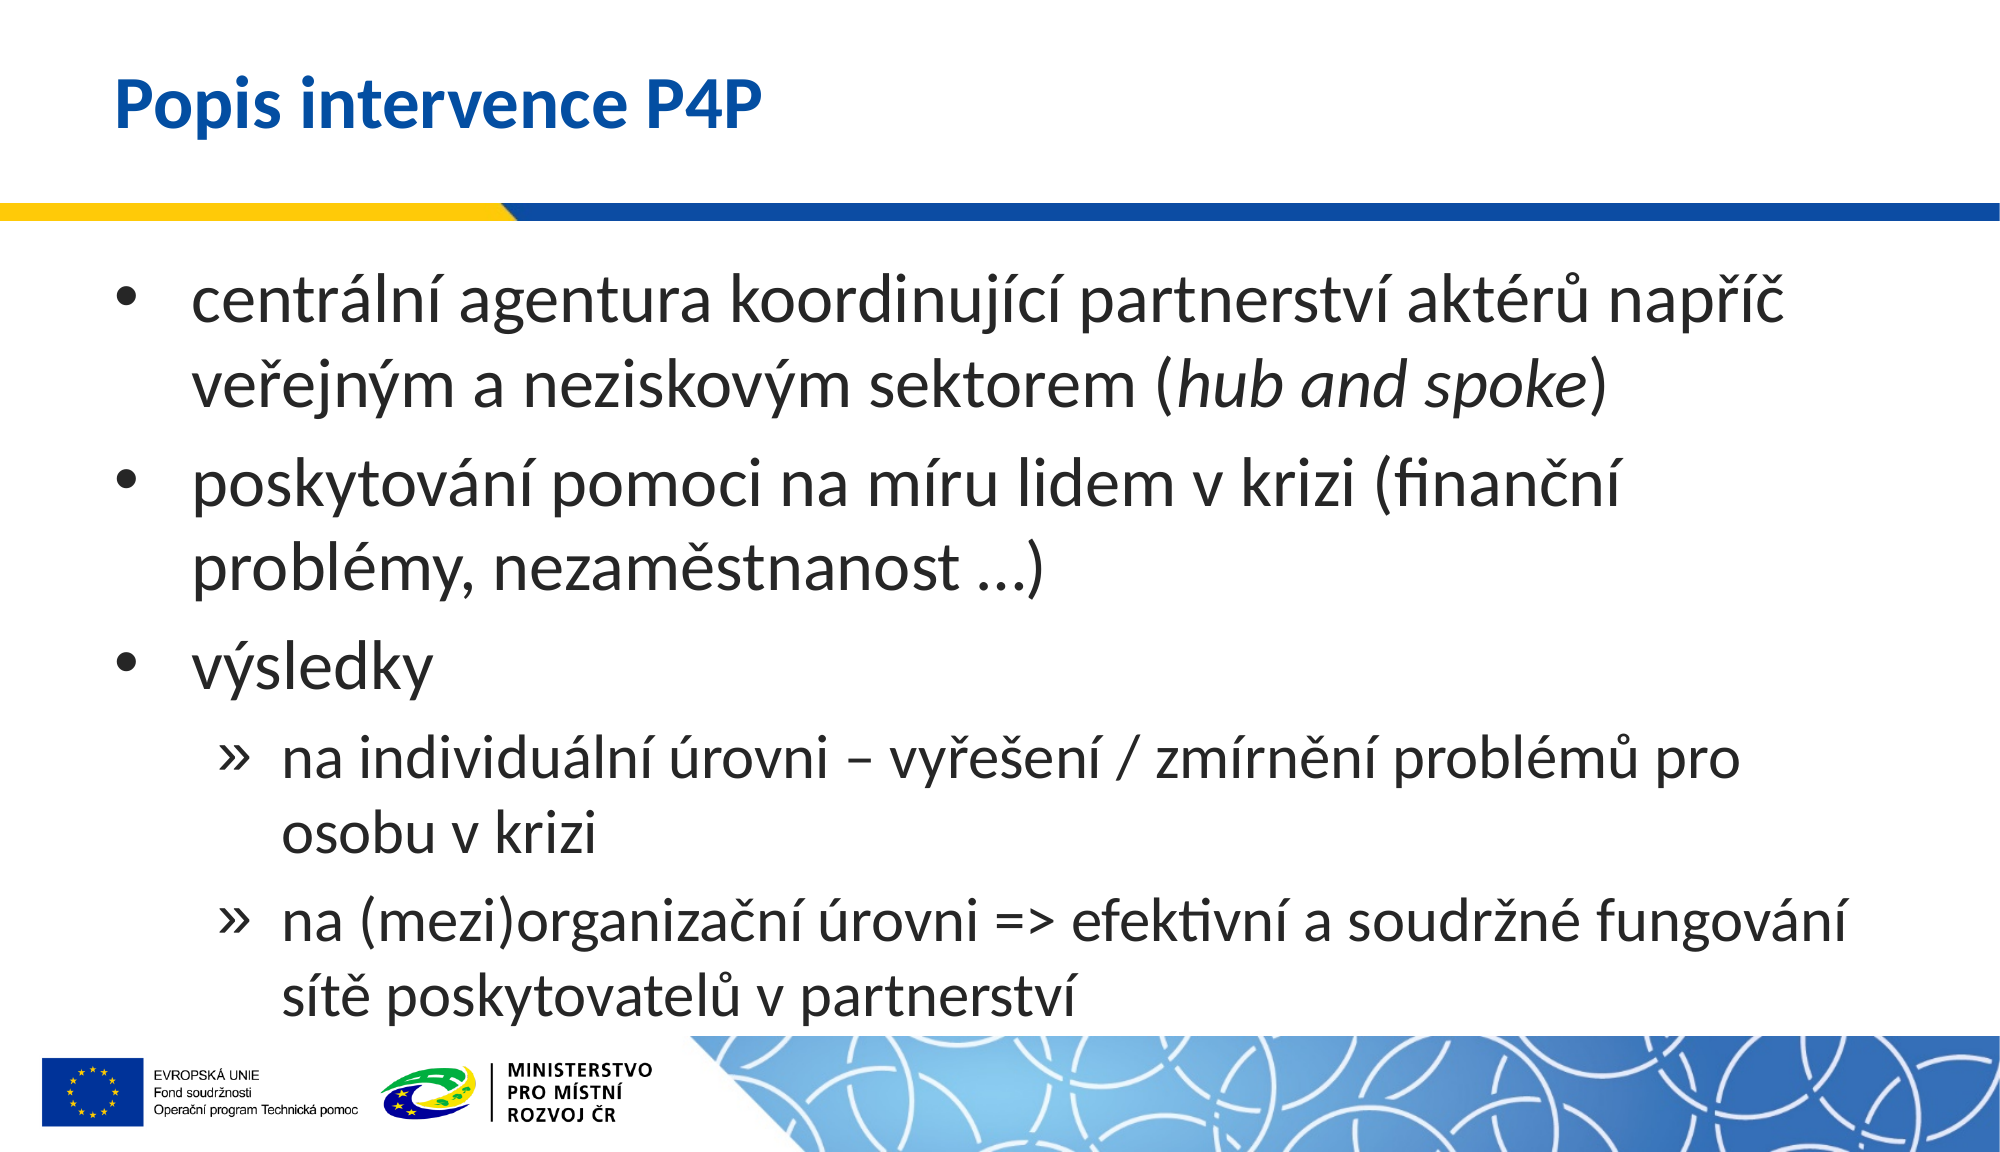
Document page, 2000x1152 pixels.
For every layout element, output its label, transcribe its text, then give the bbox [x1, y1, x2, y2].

picture [19, 1035, 674, 1149]
title Popis intervence P4P [99, 46, 1900, 198]
picture [680, 1036, 2000, 1152]
picture [0, 203, 2000, 221]
list centrální agentura koordinující partnerství aktérů napříč veřejným a neziskovým sektorem (hub and spoke) poskytování pomoci na míru lidem v krizi (finanční problémy, nezaměstnanost …) výsledky na individuální úrovni – vyřešení / zmírnění problémů pro osobu v krizi na (mezi)organizační úrovni => efektivní a soudržné fungování sítě poskytovatelů v partnerství [99, 245, 1900, 1049]
